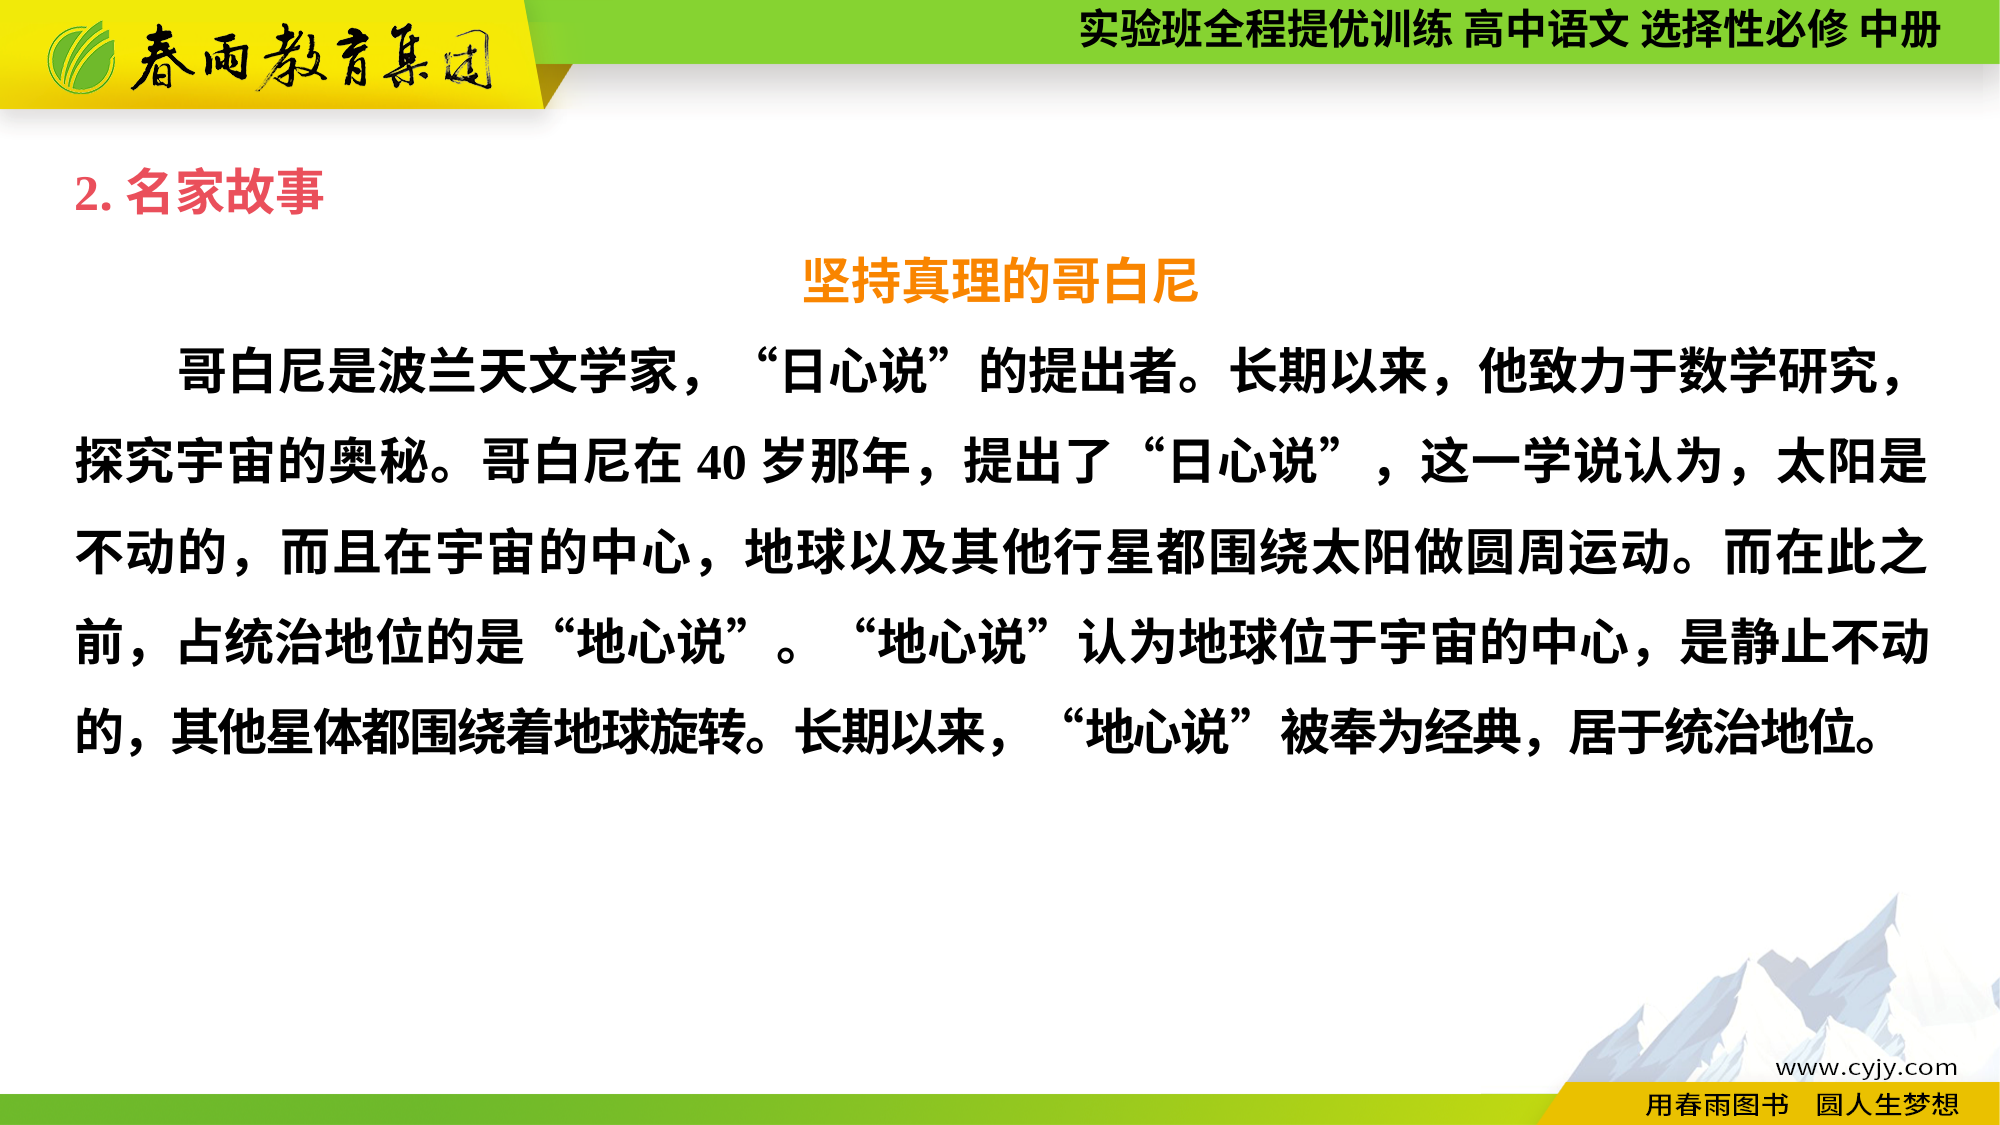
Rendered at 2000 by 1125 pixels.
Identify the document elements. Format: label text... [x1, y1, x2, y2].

picture [0, 0, 2000, 1125]
list 2.名家故事 坚持真理的哥白尼 哥白尼是波兰天文学家，“日心说”的提出者。长期以来，他致力于数学研究，探究宇宙的奥秘。哥白尼在40岁那年，提出了“日心说”，这一学说认为，太阳是不动的，而且在宇宙的中心，地球以及其他行星都围绕太阳做圆周运动。而在此之前，占统治地位的是“地心说”。“地心说”认为地球位于宇宙的中心，是静止不动的，其他星体都围绕着地球旋转。长期以来，“地心说”被奉为经典，居于统治地位。 [59, 122, 1944, 865]
